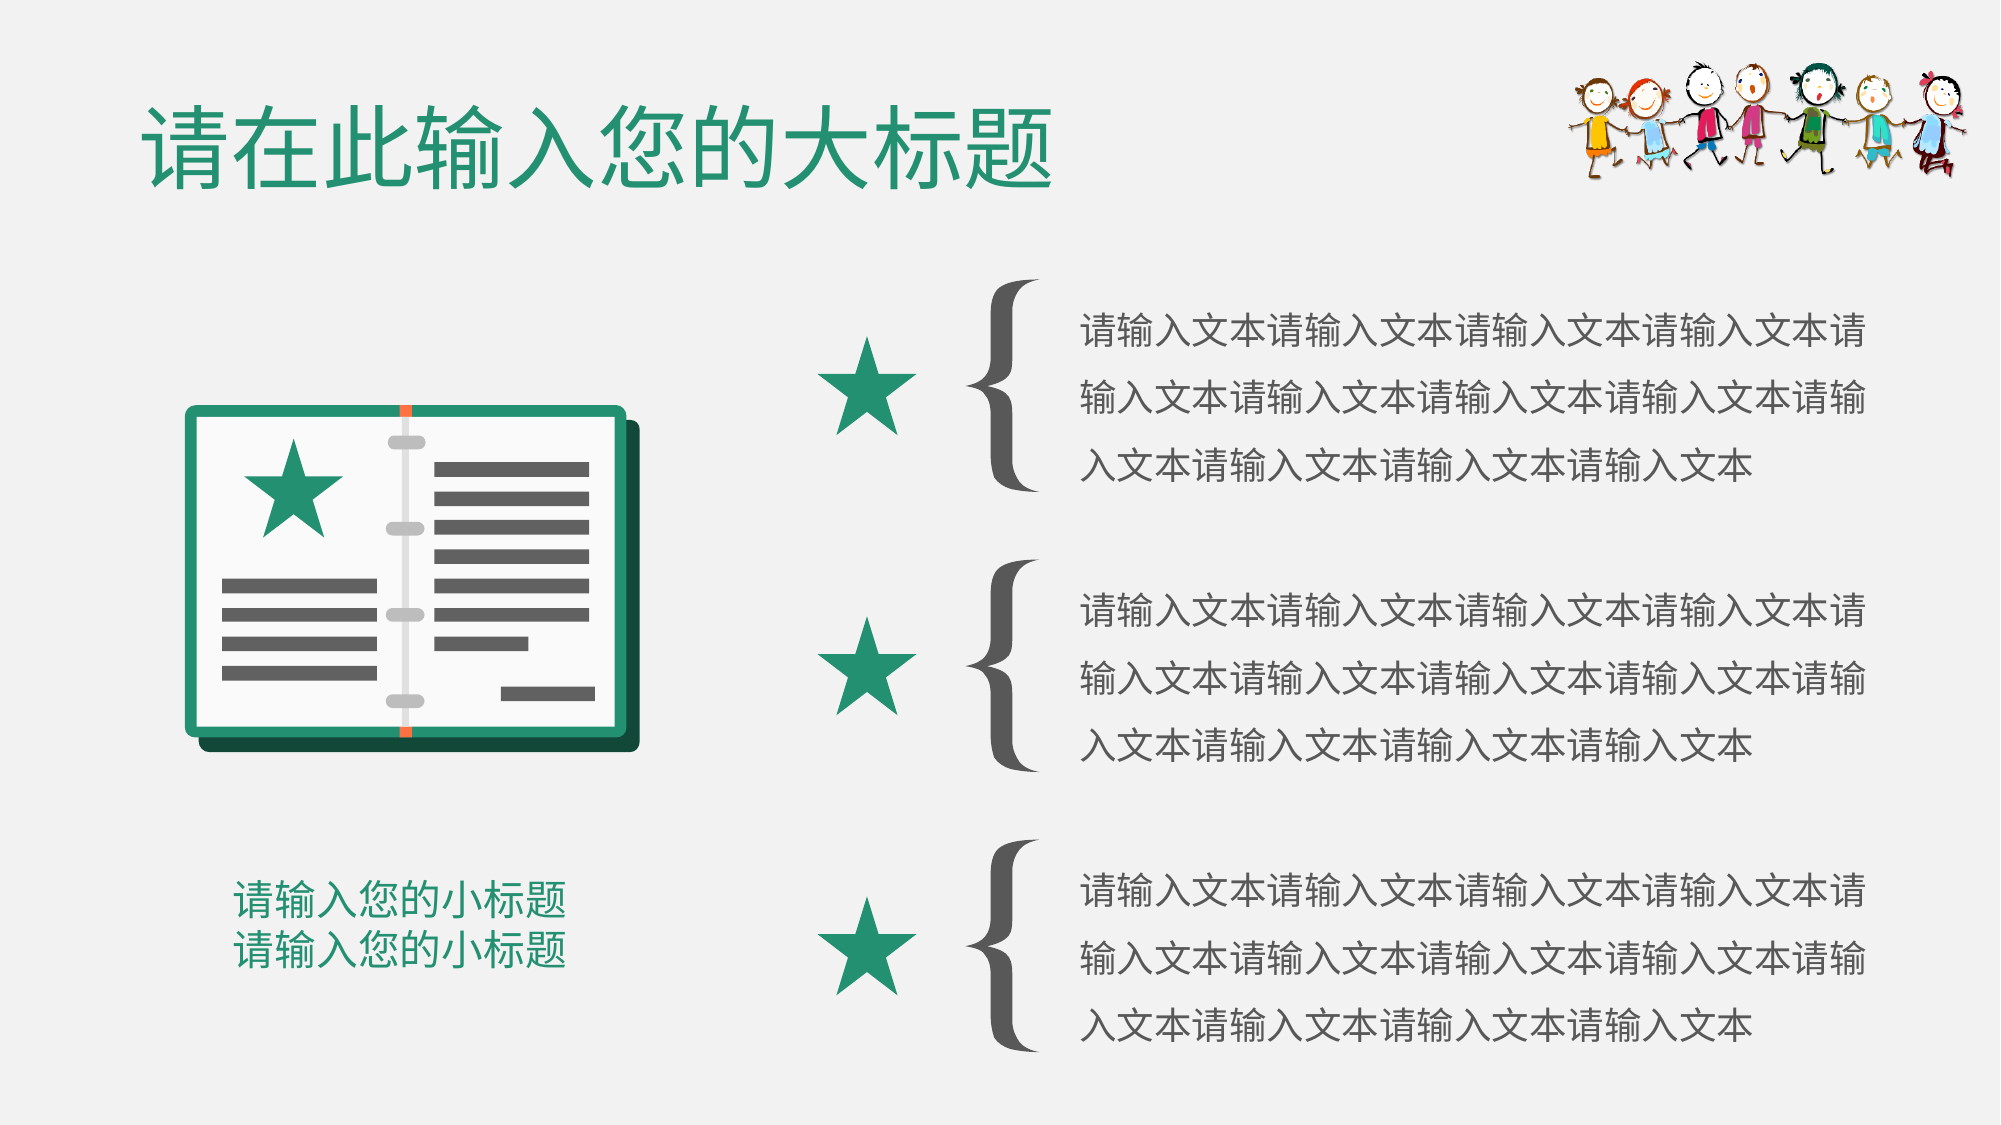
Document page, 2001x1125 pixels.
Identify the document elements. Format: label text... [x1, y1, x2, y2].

text_box [965, 559, 1040, 773]
text_box [814, 612, 920, 718]
text_box 请输入文本请输入文本请输入文本请输入文本请输入文本请输入文本请输入文本请输入文本请输入文本请输入文本请输入文本请输入文本 [1063, 814, 1884, 1078]
text_box 请输入您的小标题 请输入您的小标题 [62, 827, 738, 1020]
picture [1876, 61, 1969, 181]
text_box [814, 892, 920, 999]
text_box [814, 332, 920, 438]
text_box 请输入文本请输入文本请输入文本请输入文本请输入文本请输入文本请输入文本请输入文本请输入文本请输入文本请输入文本请输入文本 [1063, 534, 1884, 798]
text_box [184, 405, 640, 753]
title 请在此输入您的大标题 [123, 26, 1876, 210]
text_box [965, 279, 1040, 492]
text_box [965, 839, 1040, 1053]
text_box 请输入文本请输入文本请输入文本请输入文本请输入文本请输入文本请输入文本请输入文本请输入文本请输入文本请输入文本请输入文本 [1063, 253, 1884, 518]
